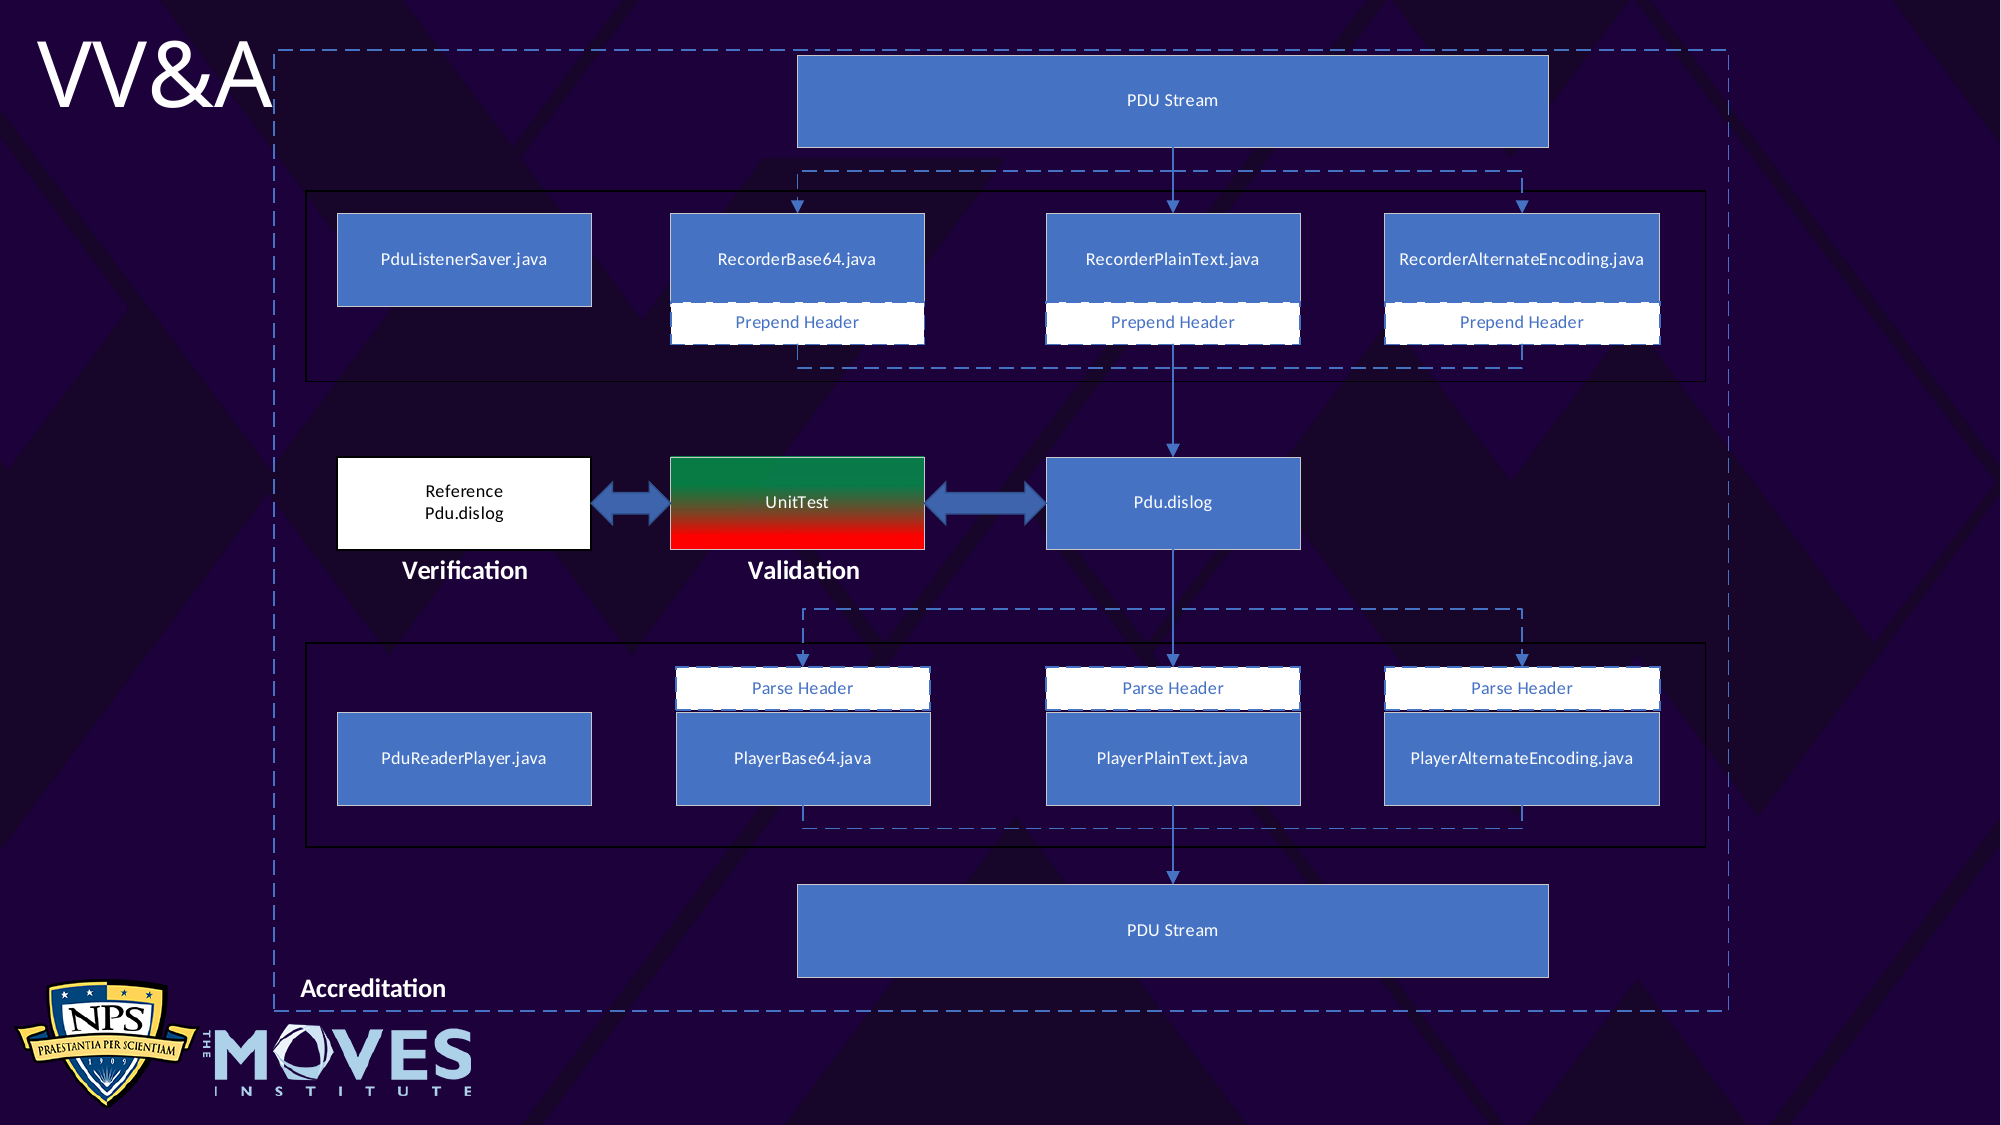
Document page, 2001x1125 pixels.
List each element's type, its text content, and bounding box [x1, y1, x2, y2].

picture [0, 0, 2001, 1125]
text_box VV&A [22, 7, 1977, 133]
